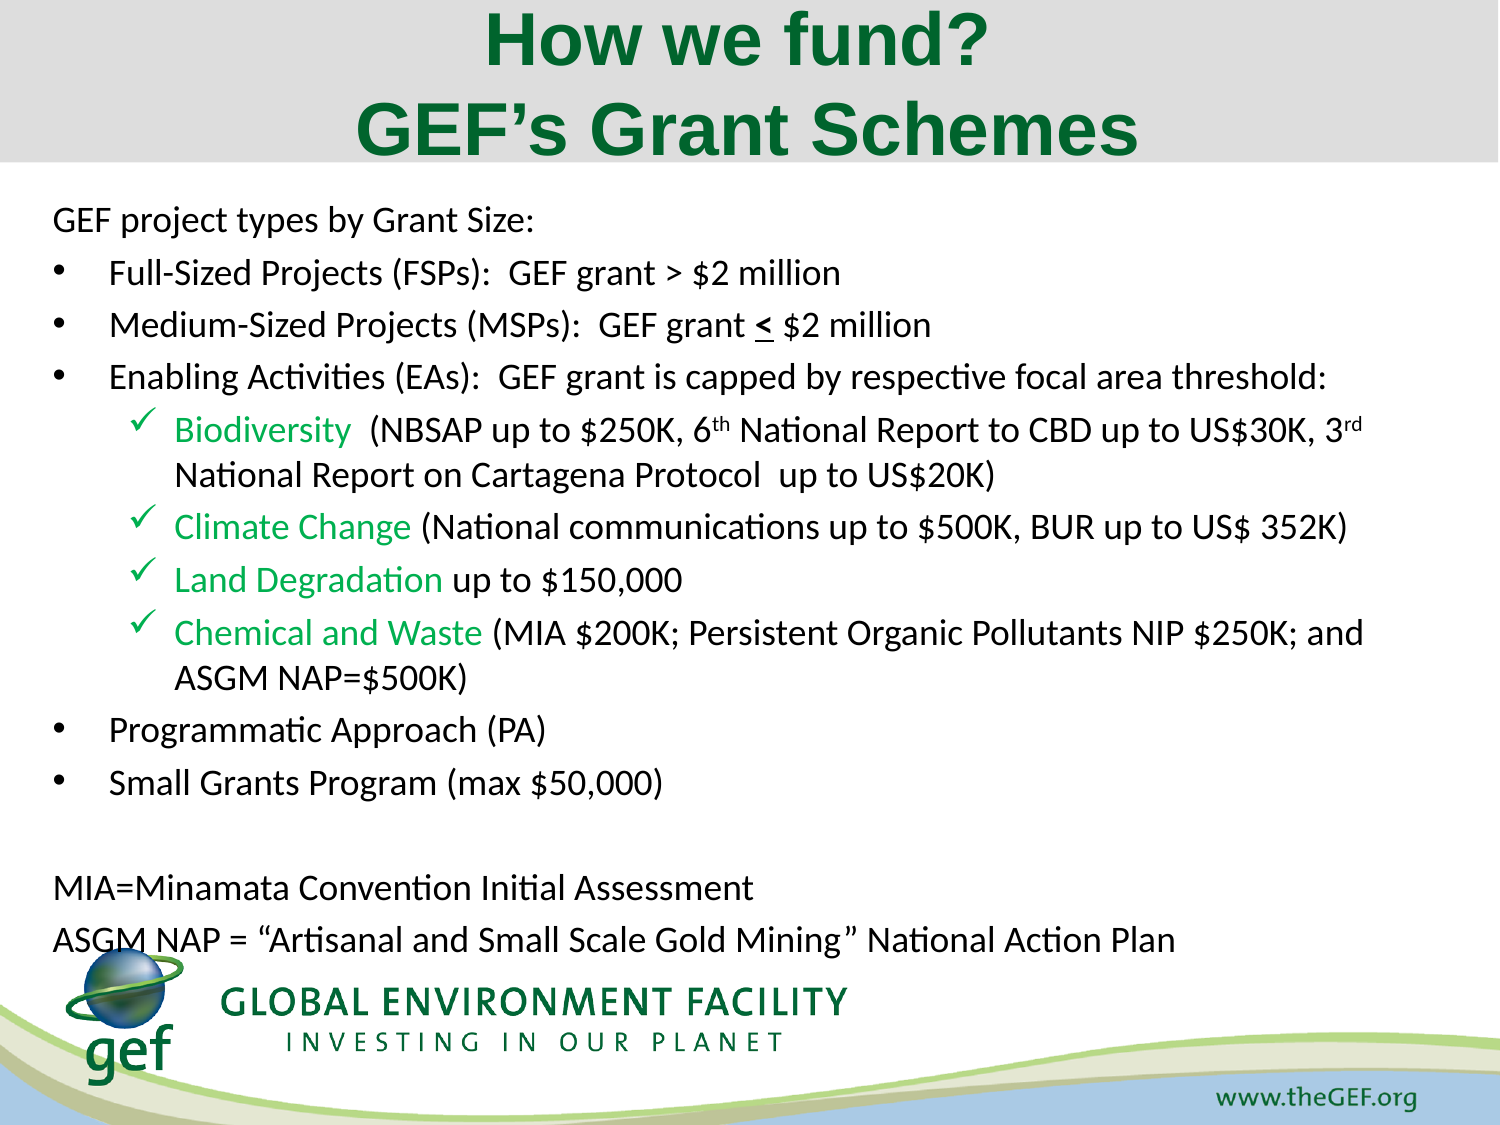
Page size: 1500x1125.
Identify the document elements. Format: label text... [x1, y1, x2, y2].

list GEF project types by Grant Size: Full-Sized Projects (FSPs): GEF grant > $2 million Medium-Sized Projects (MSPs): GEF grant < $2 million Enabling Activities (EAs): GEF grant is capped by respective focal area threshold: Biodiversity (NBSAP up to $250K, 6th National Report to CBD up to US$30K, 3rd National Report on Cartagena Protocol up to US$20K) Climate Change (National communications up to $500K, BUR up to US$ 352K) Land Degradation up to $150,000 Chemical and Waste (MIA $200K; Persistent Organic Pollutants NIP $250K; and ASGM NAP=$500K) Programmatic Approach (PA) Small Grants Program (max $50,000) MIA=Minamata Convention Initial Assessment ASGM NAP = “Artisanal and Small Scale Gold Mining” National Action Plan [37, 187, 1426, 1013]
text_box How we fund? GEF’s Grant Schemes [0, 0, 1499, 163]
picture [0, 920, 1500, 1125]
